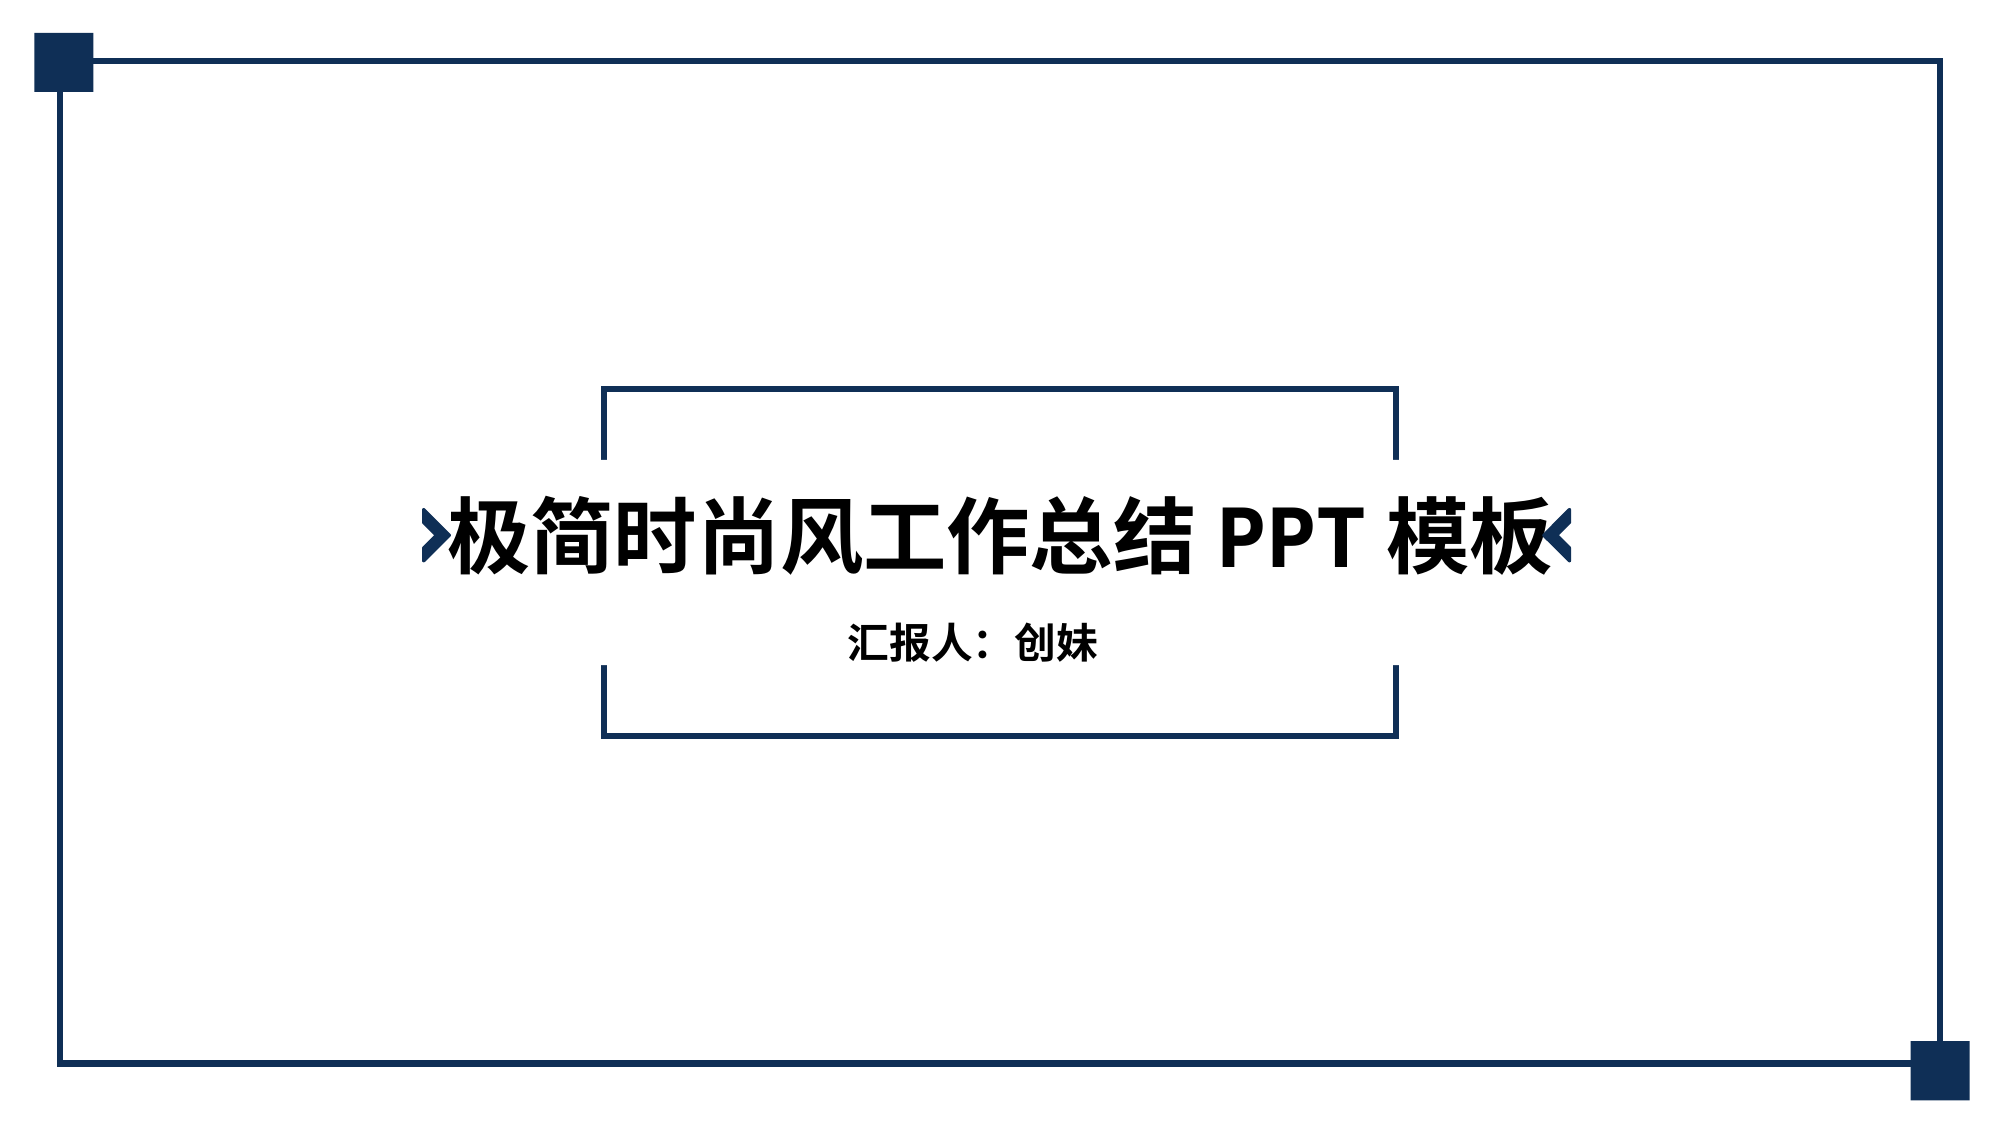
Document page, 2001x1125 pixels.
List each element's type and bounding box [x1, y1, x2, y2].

text_box [33, 32, 94, 93]
text_box [1542, 507, 1572, 563]
text_box [524, 388, 1476, 736]
text_box [1910, 1040, 1971, 1101]
text_box [59, 60, 1941, 1065]
text_box [422, 507, 451, 563]
